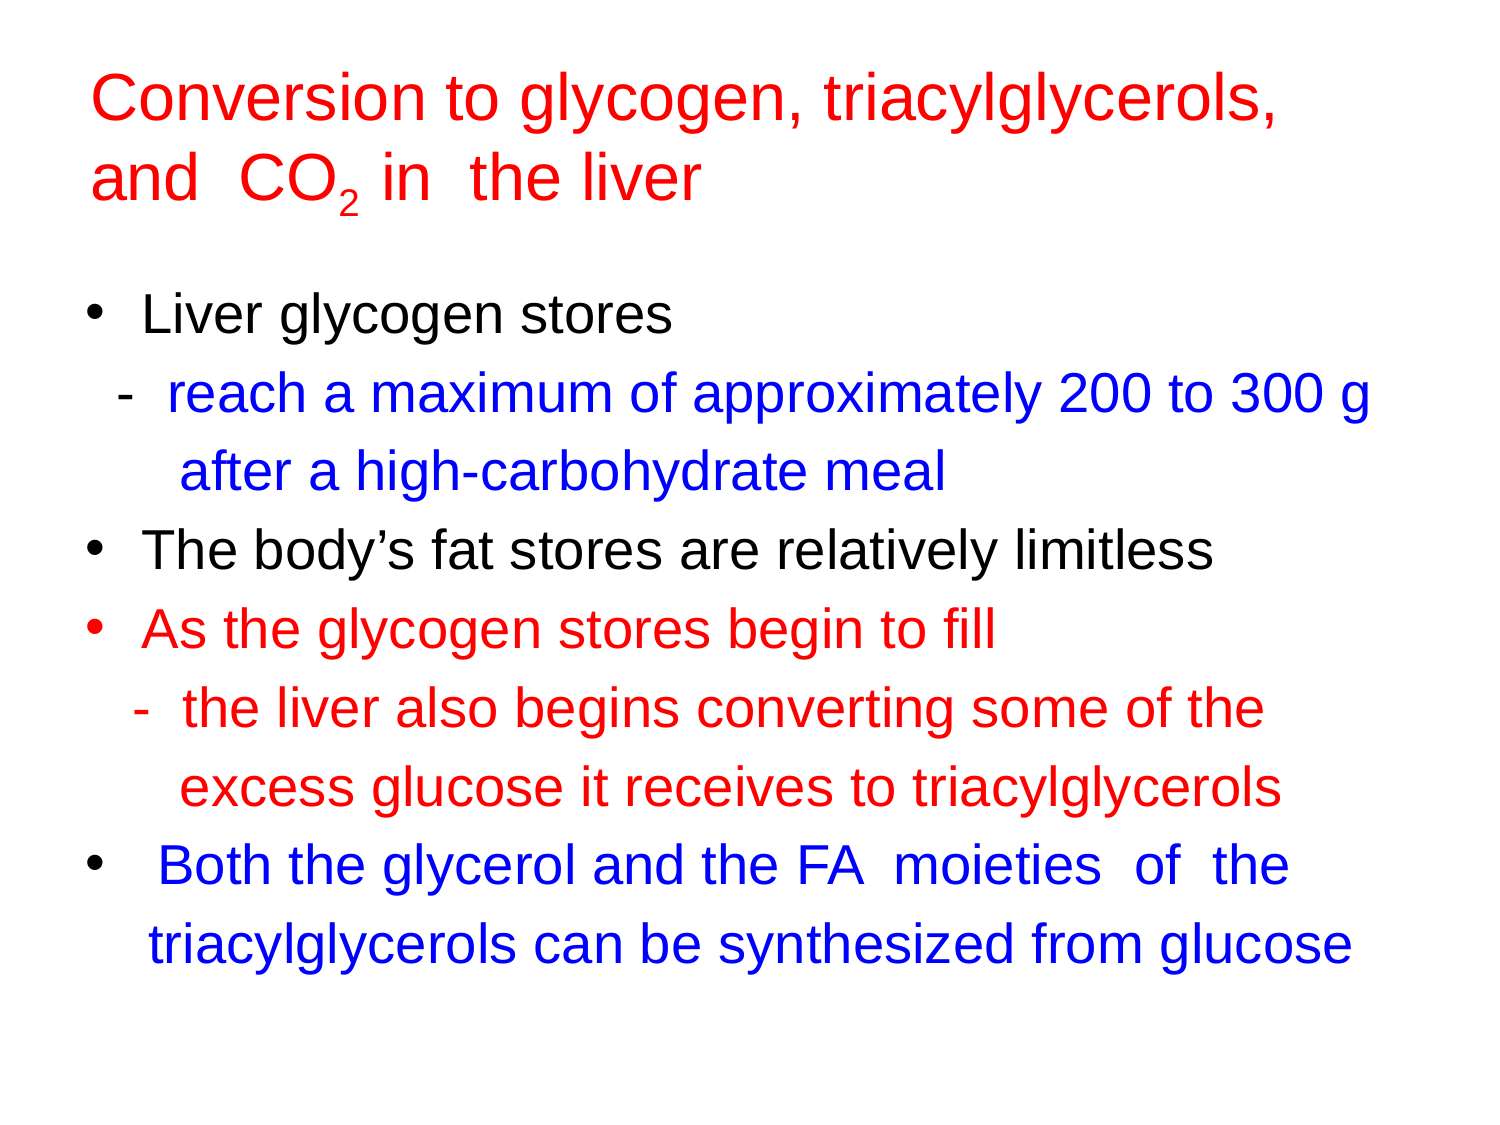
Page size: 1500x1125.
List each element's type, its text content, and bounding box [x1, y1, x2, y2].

title Conversion to glycogen, triacylglycerols, and CO2 in the liver [75, 45, 1425, 233]
list Liver glycogen stores - reach a maximum of approximately 200 to 300 g after a high-carbohydrate meal The body’s fat stores are relatively limitless As the glycogen stores begin to fill - the liver also begins converting some of the excess glucose it receives to triacylglycerols Both the glycerol and the FA moieties of the triacylglycerols can be synthesized from glucose [70, 269, 1500, 1012]
